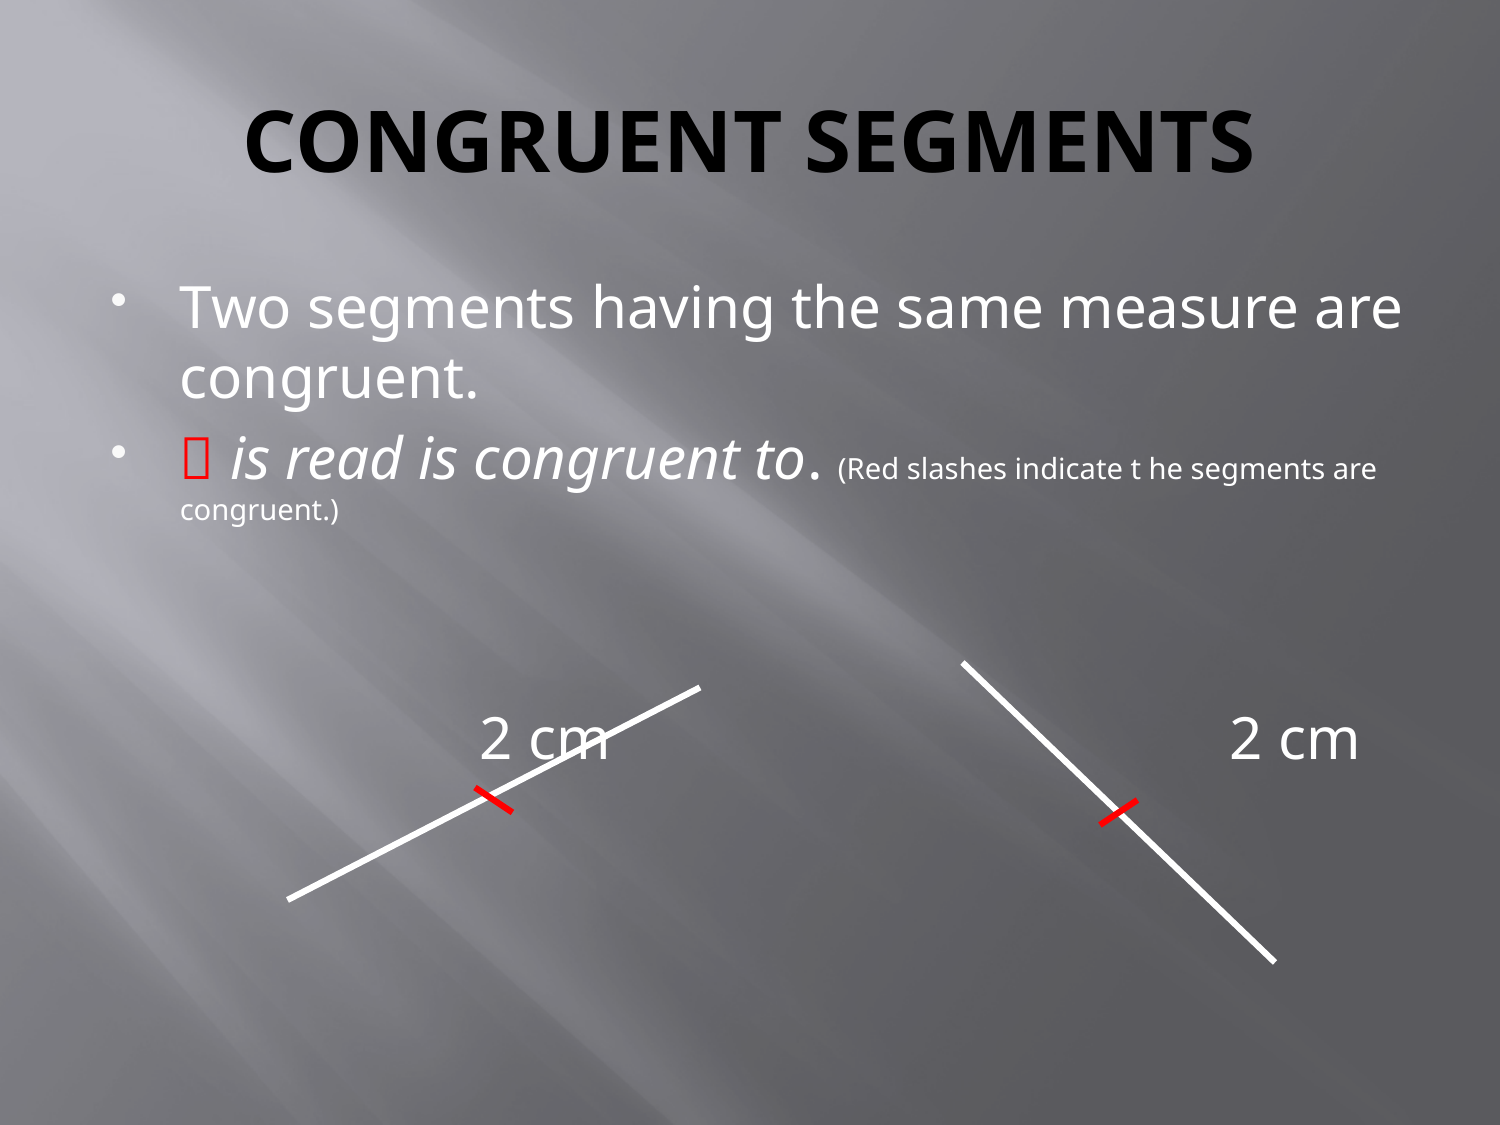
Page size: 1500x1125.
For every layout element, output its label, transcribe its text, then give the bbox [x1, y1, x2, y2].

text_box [962, 662, 1276, 963]
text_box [287, 687, 701, 901]
list Two segments having the same measure are congruent.  is read is congruent to. (Red slashes indicate t he segments are congruent.) 2 cm 2 cm [75, 262, 1425, 1035]
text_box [474, 787, 513, 813]
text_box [1099, 799, 1138, 826]
title CONGRUENT SEGMENTS [75, 45, 1425, 233]
